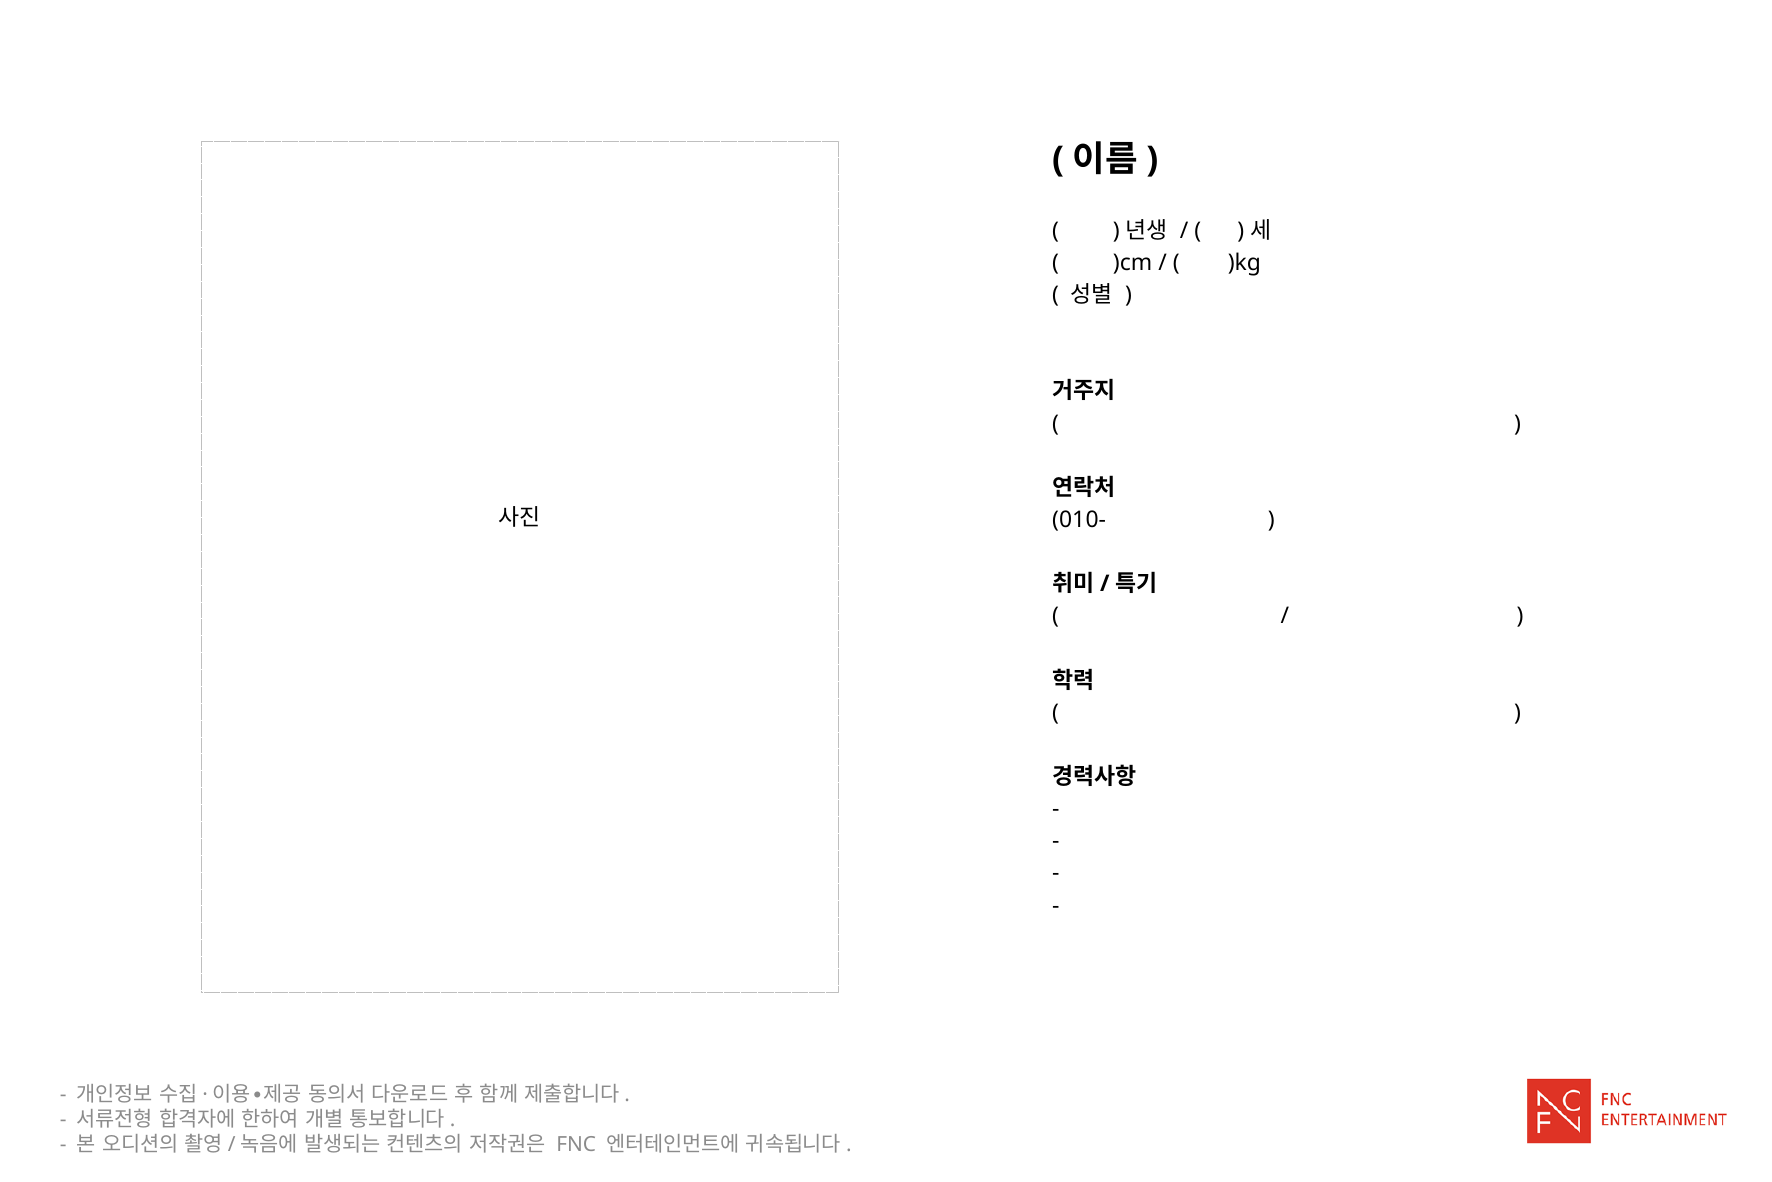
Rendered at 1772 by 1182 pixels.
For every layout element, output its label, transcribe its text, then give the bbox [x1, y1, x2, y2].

footer - 개인정보 수집·이용∙제공 동의서 다운로드 후 함께 제출합니다. - 서류전형 합격자에 한하여 개별 통보합니다. - 본 오디션의 촬영/녹음에 발생되는 컨텐츠의 저작권은 FNC 엔터테인먼트에 귀속됩니다. [47, 1076, 1332, 1160]
text_box [199, 140, 841, 994]
picture [1523, 1074, 1731, 1147]
text_box (이름) ( )년생 / ( )세 ( )cm / ( )kg ( 성별 ) 거주지 ( ) 연락처 (010- ) 취미/특기 ( / ) 학력 ( ) 경력사항 - - - - [1039, 129, 1713, 1182]
text_box 사진 [448, 496, 591, 544]
